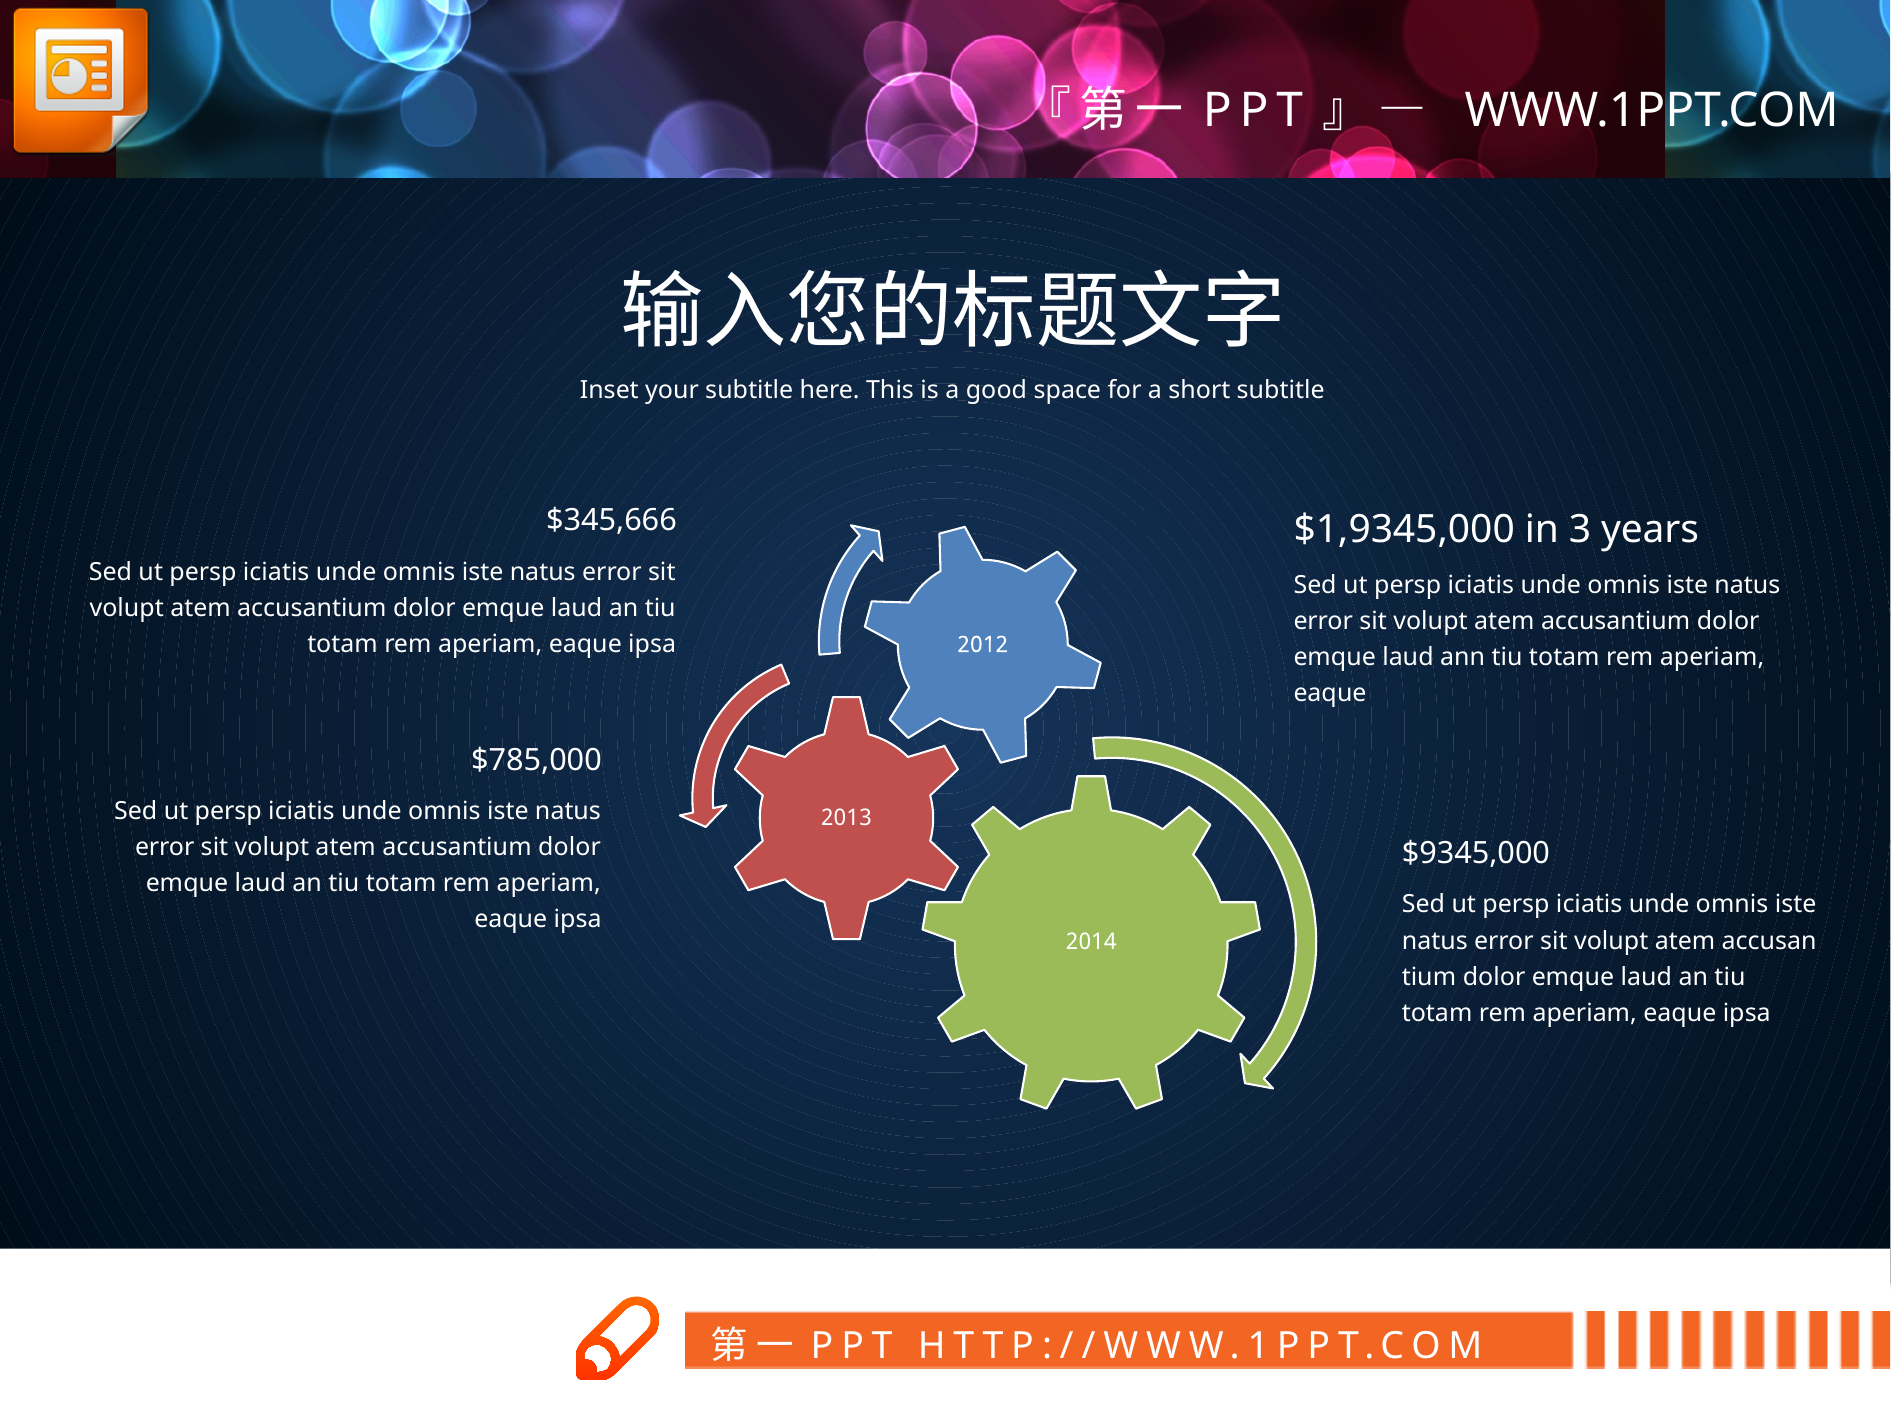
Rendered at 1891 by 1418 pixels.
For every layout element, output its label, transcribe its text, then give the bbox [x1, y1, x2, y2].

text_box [1401, 832, 1823, 1026]
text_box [630, 495, 1273, 1116]
text_box Inset your subtitle here. This is a good space for a short subtitle [83, 363, 1823, 414]
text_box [82, 739, 602, 897]
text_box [1293, 503, 1823, 670]
picture [685, 1311, 1891, 1369]
picture [0, 0, 1891, 178]
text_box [82, 499, 677, 657]
text_box 输入您的标题文字 [82, 256, 1824, 357]
